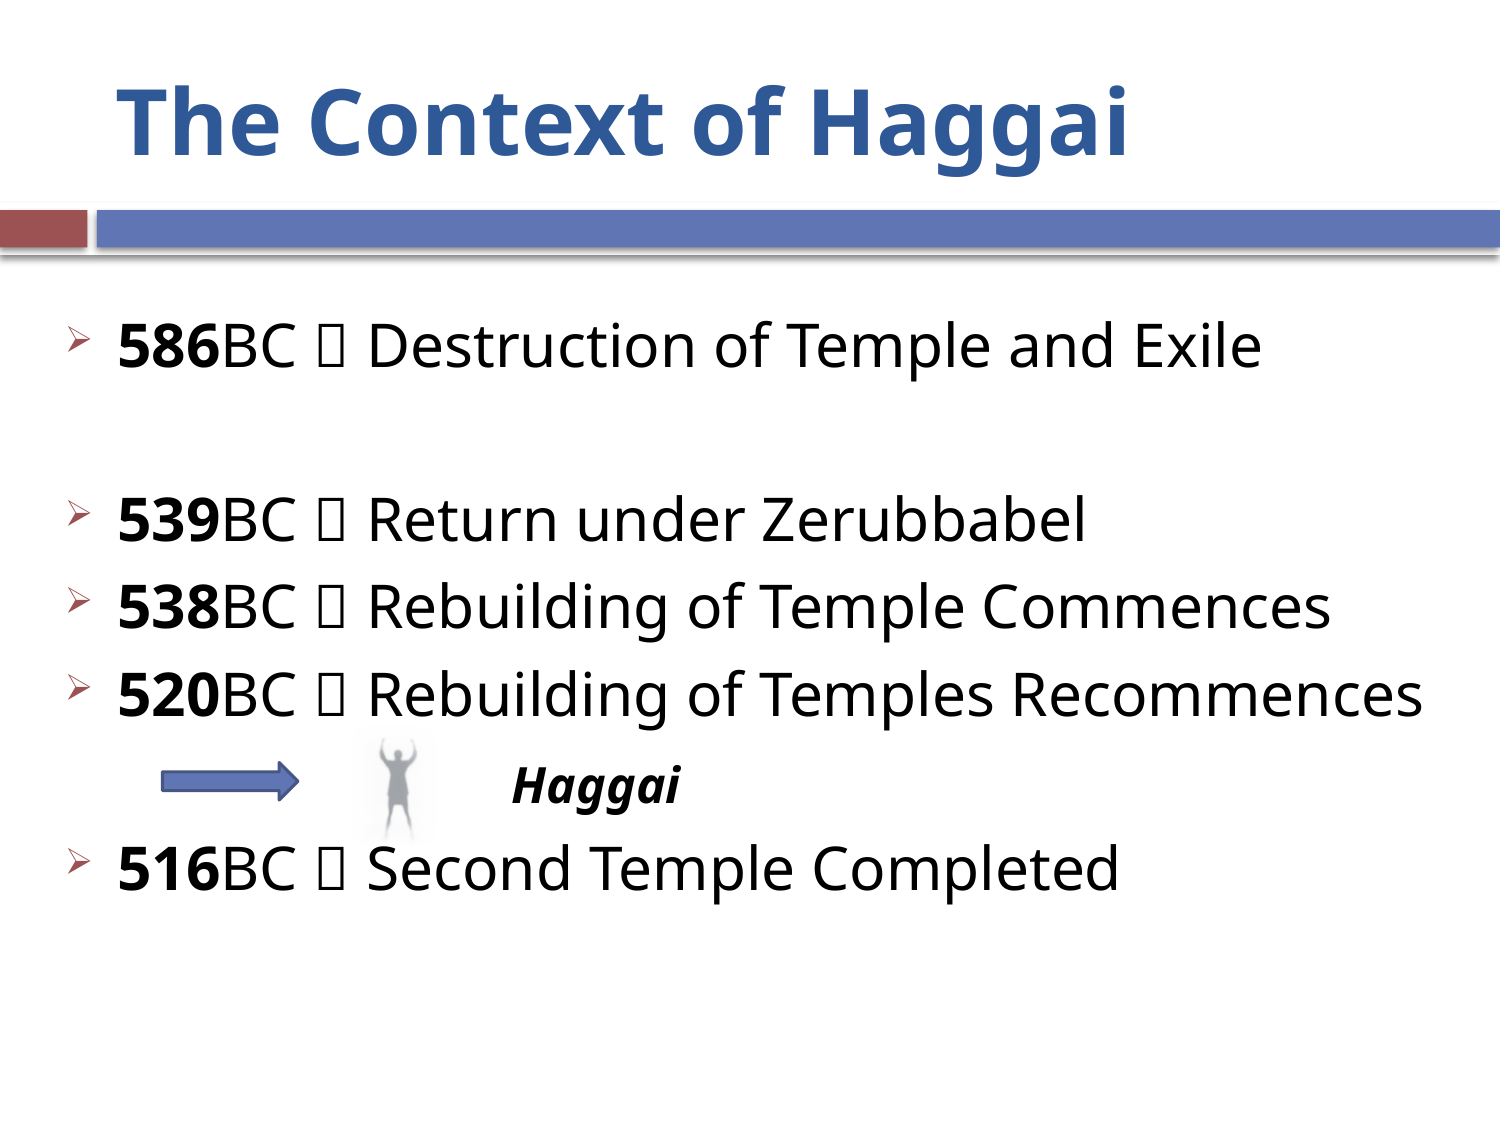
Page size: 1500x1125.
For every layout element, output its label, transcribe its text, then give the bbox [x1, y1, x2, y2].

title The Context of Haggai [100, 37, 1438, 200]
list 586BC  Destruction of Temple and Exile 539BC  Return under Zerubbabel 538BC  Rebuilding of Temple Commences 520BC  Rebuilding of Temples Recommences Haggai 516BC  Second Temple Completed [50, 299, 1500, 1000]
text_box [160, 761, 300, 802]
picture [349, 724, 438, 848]
